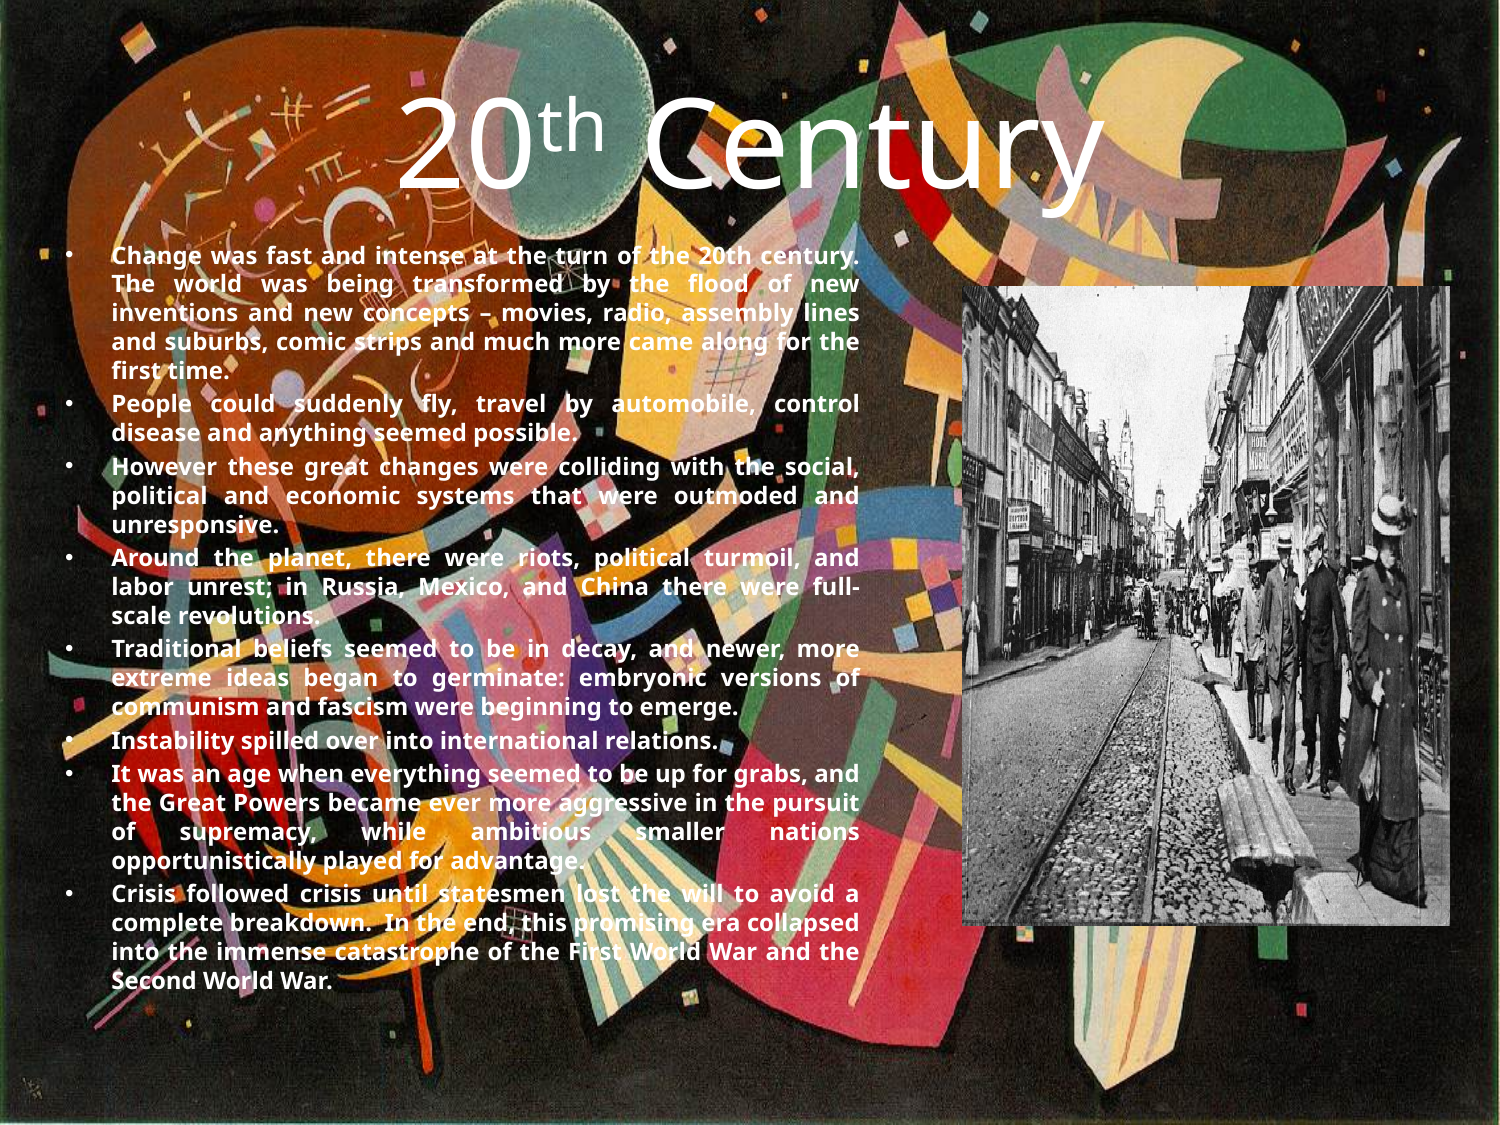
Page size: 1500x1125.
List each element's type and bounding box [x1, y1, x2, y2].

list [962, 262, 1451, 951]
picture [0, 0, 1500, 1125]
